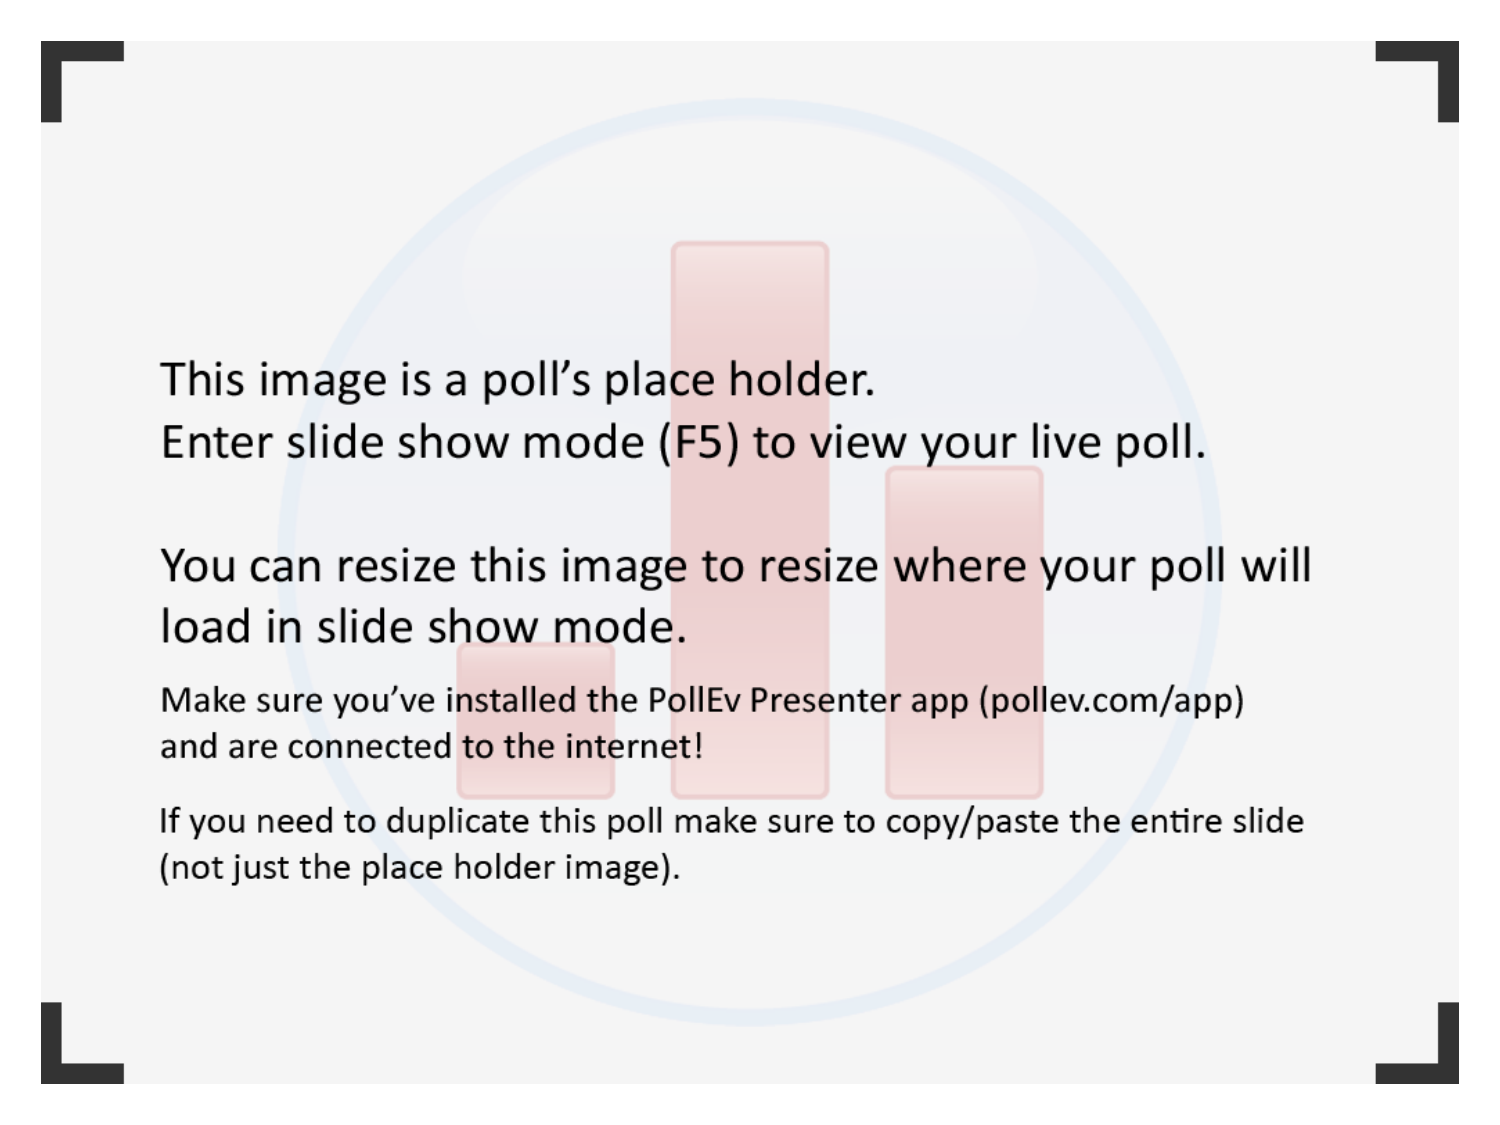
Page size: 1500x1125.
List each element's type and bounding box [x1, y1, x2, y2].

picture [41, 41, 1459, 1084]
